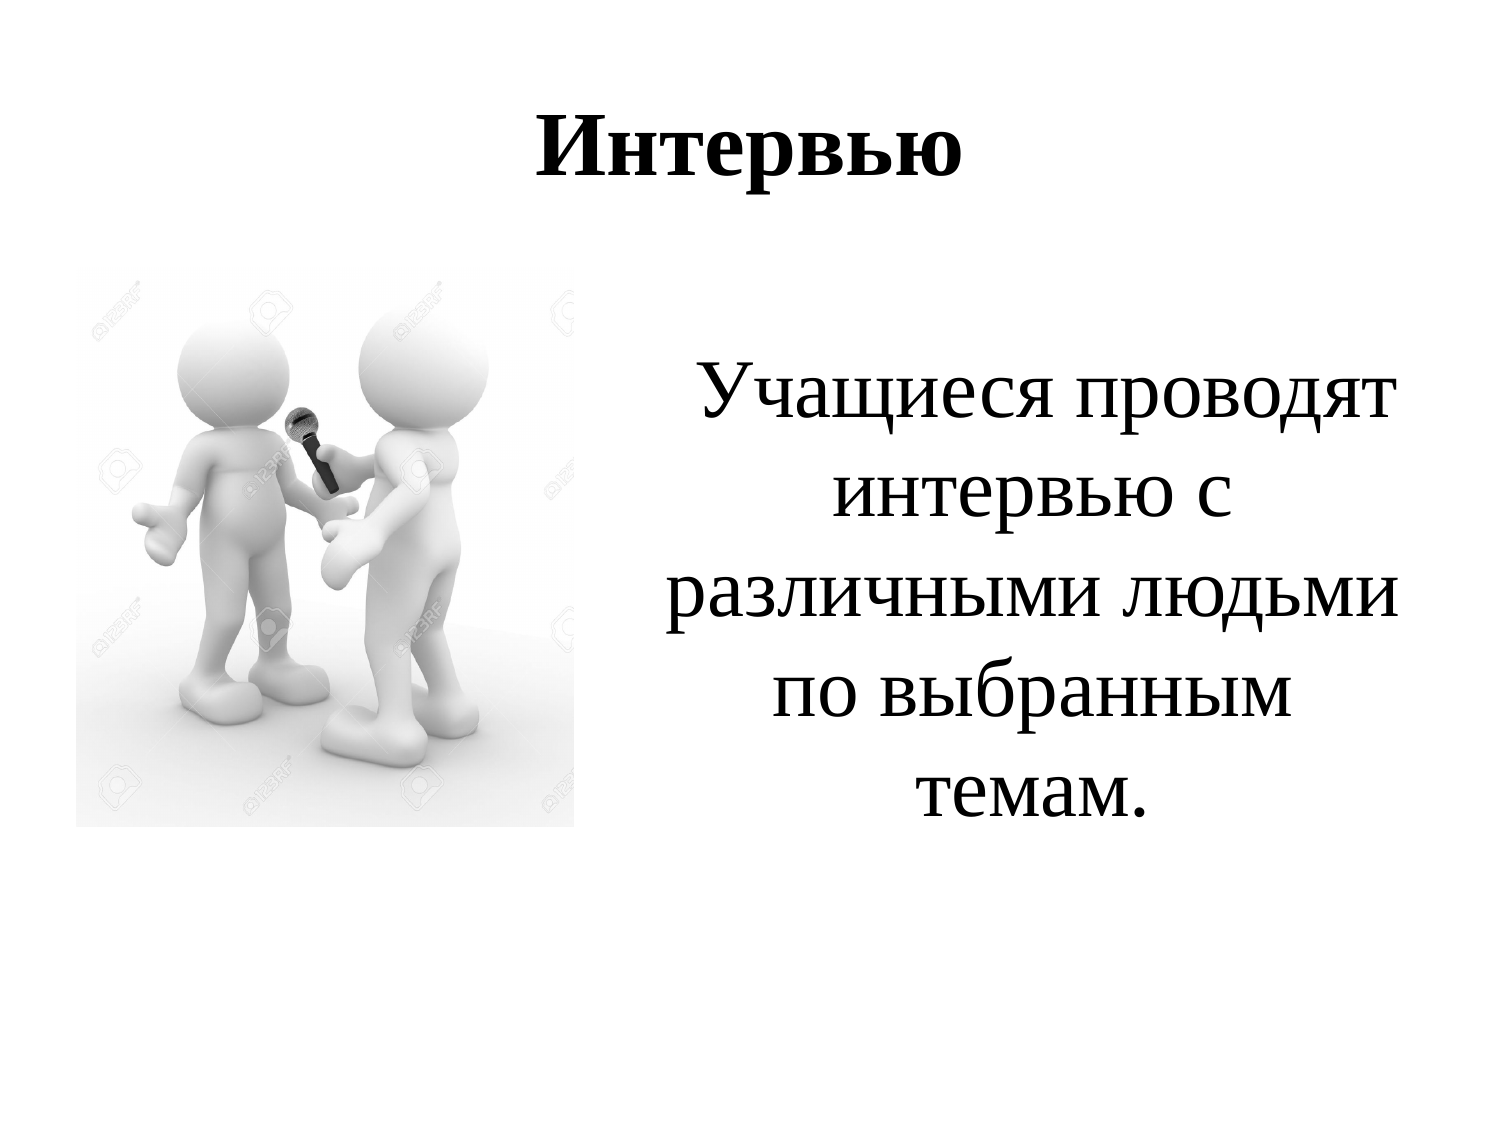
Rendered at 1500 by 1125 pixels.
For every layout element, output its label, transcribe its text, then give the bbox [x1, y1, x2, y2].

picture [76, 266, 574, 827]
title Интервью [75, 45, 1425, 233]
list Учащиеся проводят интервью с различными людьми по выбранным темам. [572, 326, 1437, 910]
